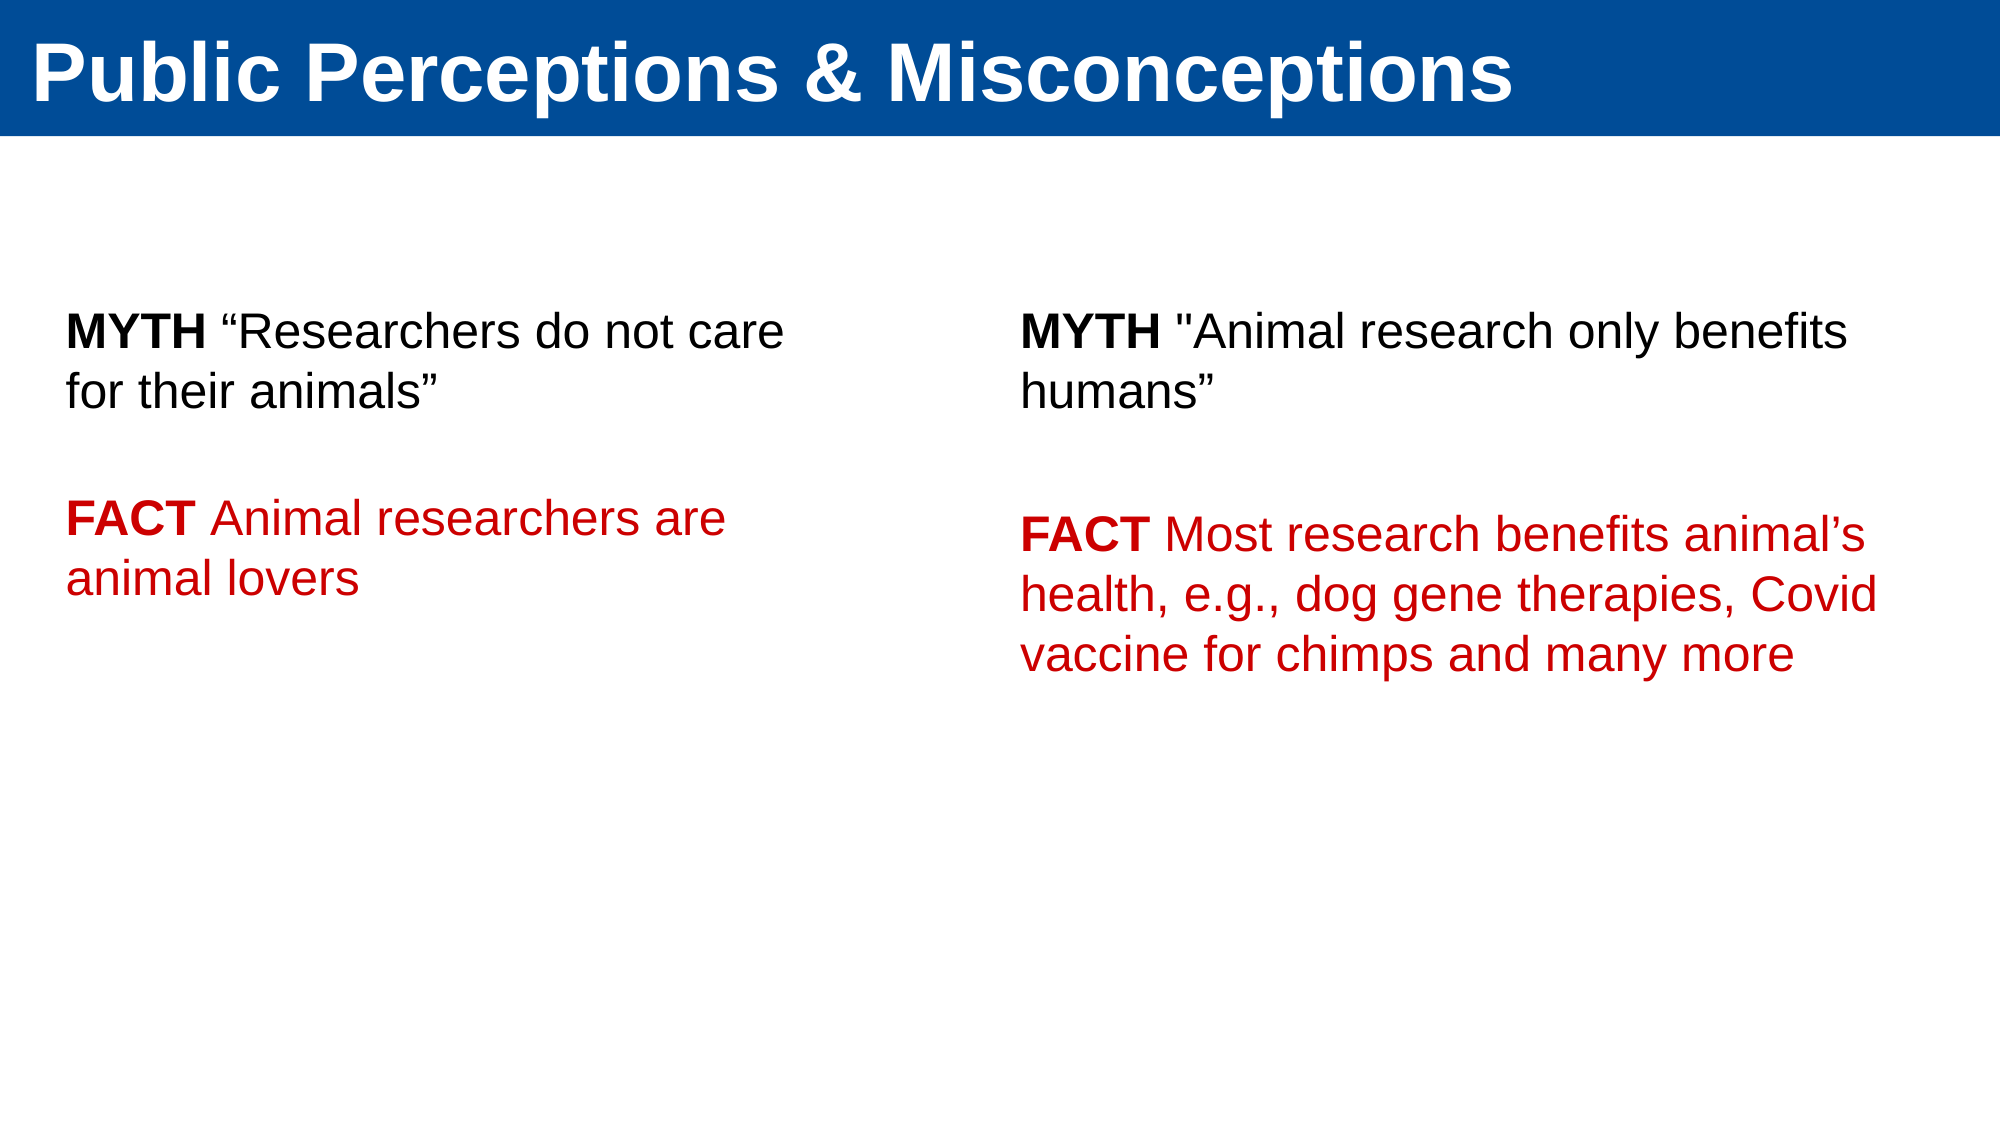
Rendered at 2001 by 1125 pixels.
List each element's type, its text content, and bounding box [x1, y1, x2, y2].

title Public Perceptions & Misconceptions [0, 0, 1549, 163]
text_box MYTH "Animal research only benefits humans” FACT Most research benefits animal’s health, e.g., dog gene therapies, Covid vaccine for chimps and many more [999, 290, 1950, 724]
text_box MYTH “Researchers do not care for their animals” FACT Animal researchers are animal lovers [50, 290, 861, 621]
text_box [1549, 0, 2000, 137]
